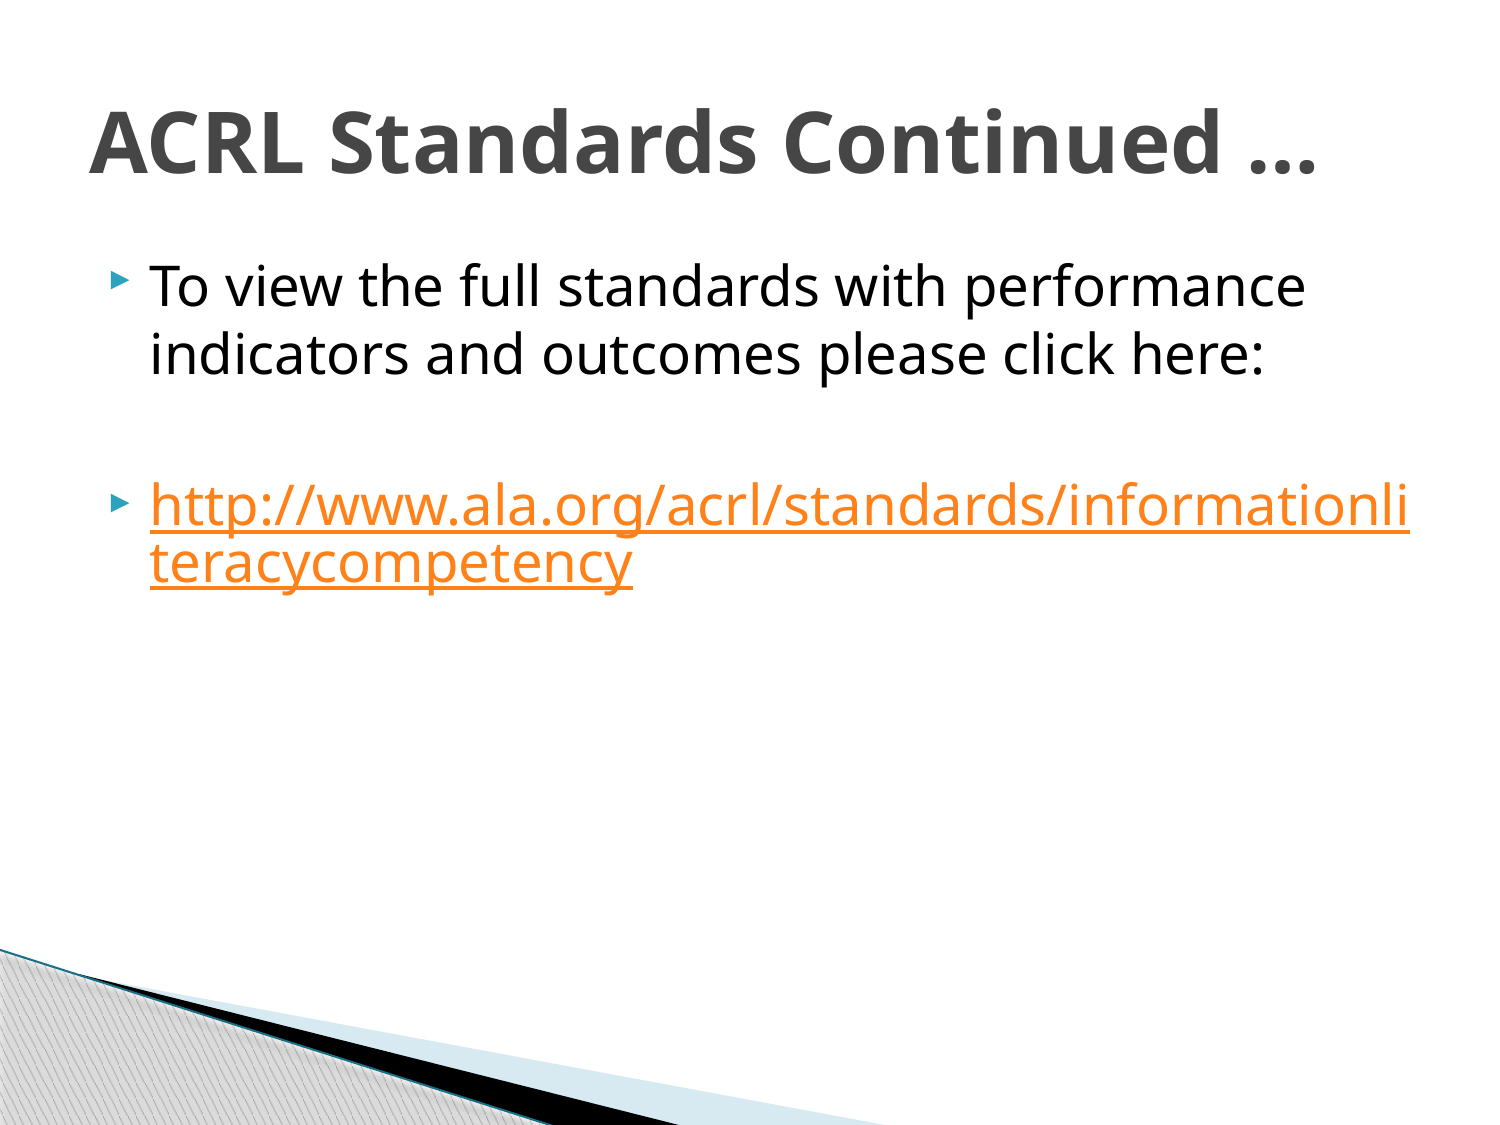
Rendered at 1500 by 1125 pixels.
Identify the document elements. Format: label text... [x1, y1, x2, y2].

list To view the full standards with performance indicators and outcomes please click here: http://www.ala.org/acrl/standards/informationliteracycompetency [75, 243, 1425, 986]
title ACRL Standards Continued … [75, 45, 1425, 233]
